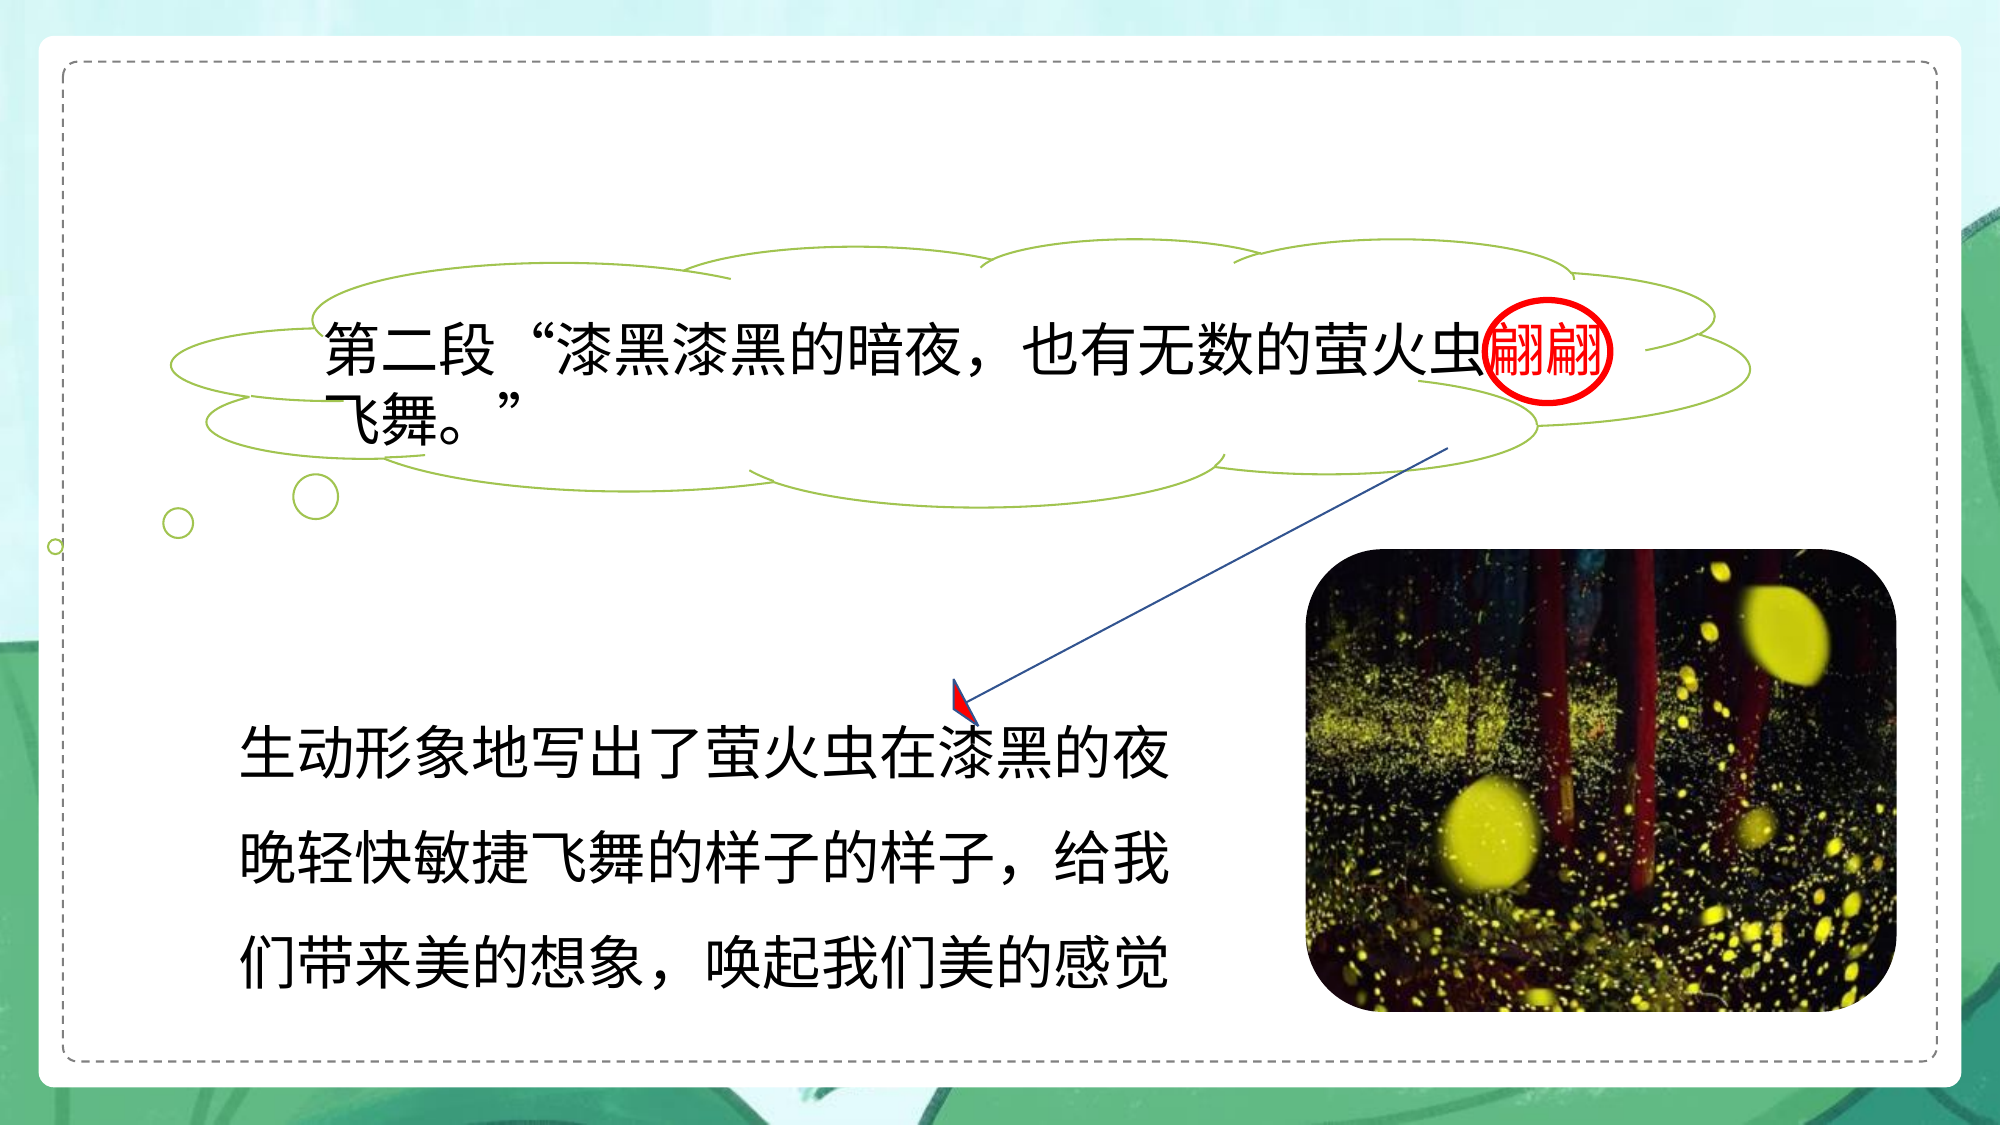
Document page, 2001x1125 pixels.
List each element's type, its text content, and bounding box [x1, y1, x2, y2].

text_box 生动形象地写出了萤火虫在漆黑的夜晚轻快敏捷飞舞的样子的样子，给我们带来美的想象，唤起我们美的感觉 [223, 673, 1217, 1004]
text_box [172, 238, 1750, 507]
text_box [952, 507, 1339, 727]
picture [0, 0, 2000, 1125]
